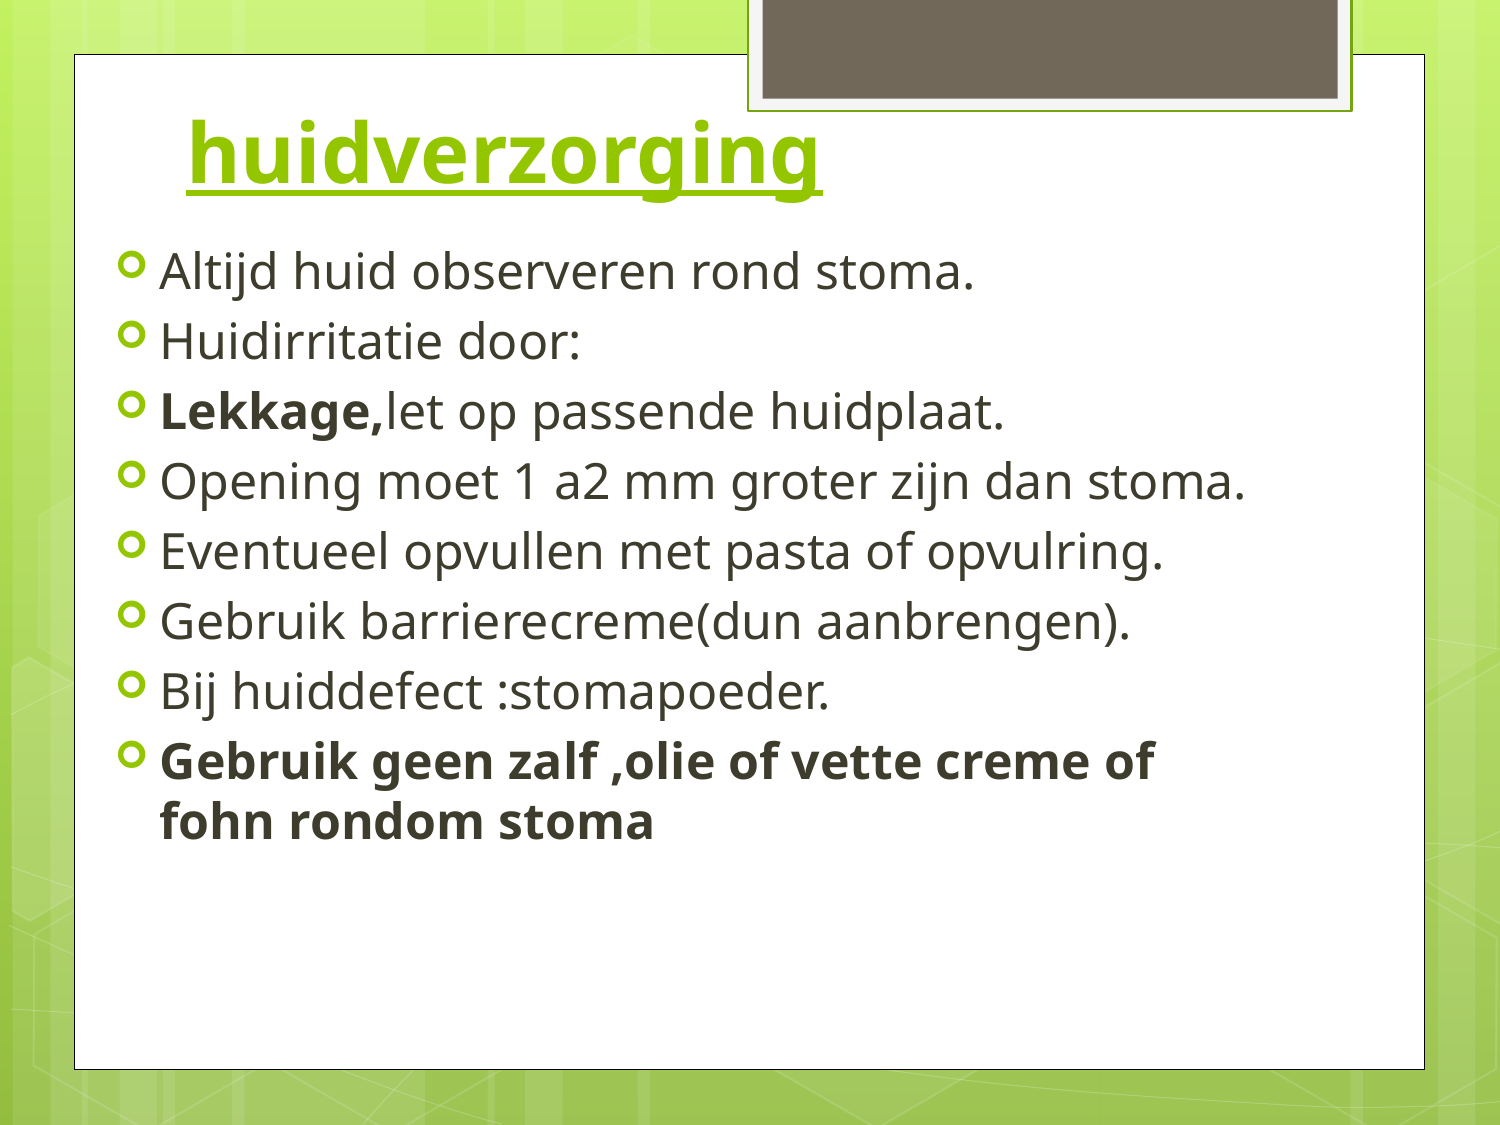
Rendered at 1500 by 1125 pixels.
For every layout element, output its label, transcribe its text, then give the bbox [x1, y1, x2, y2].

list Altijd huid observeren rond stoma. Huidirritatie door: Lekkage,let op passende huidplaat. Opening moet 1 a2 mm groter zijn dan stoma. Eventueel opvullen met pasta of opvulring. Gebruik barrierecreme(dun aanbrengen). Bij huiddefect :stomapoeder. Gebruik geen zalf ,olie of vette creme of fohn rondom stoma [88, 231, 1283, 957]
title huidverzorging [171, 78, 1324, 209]
